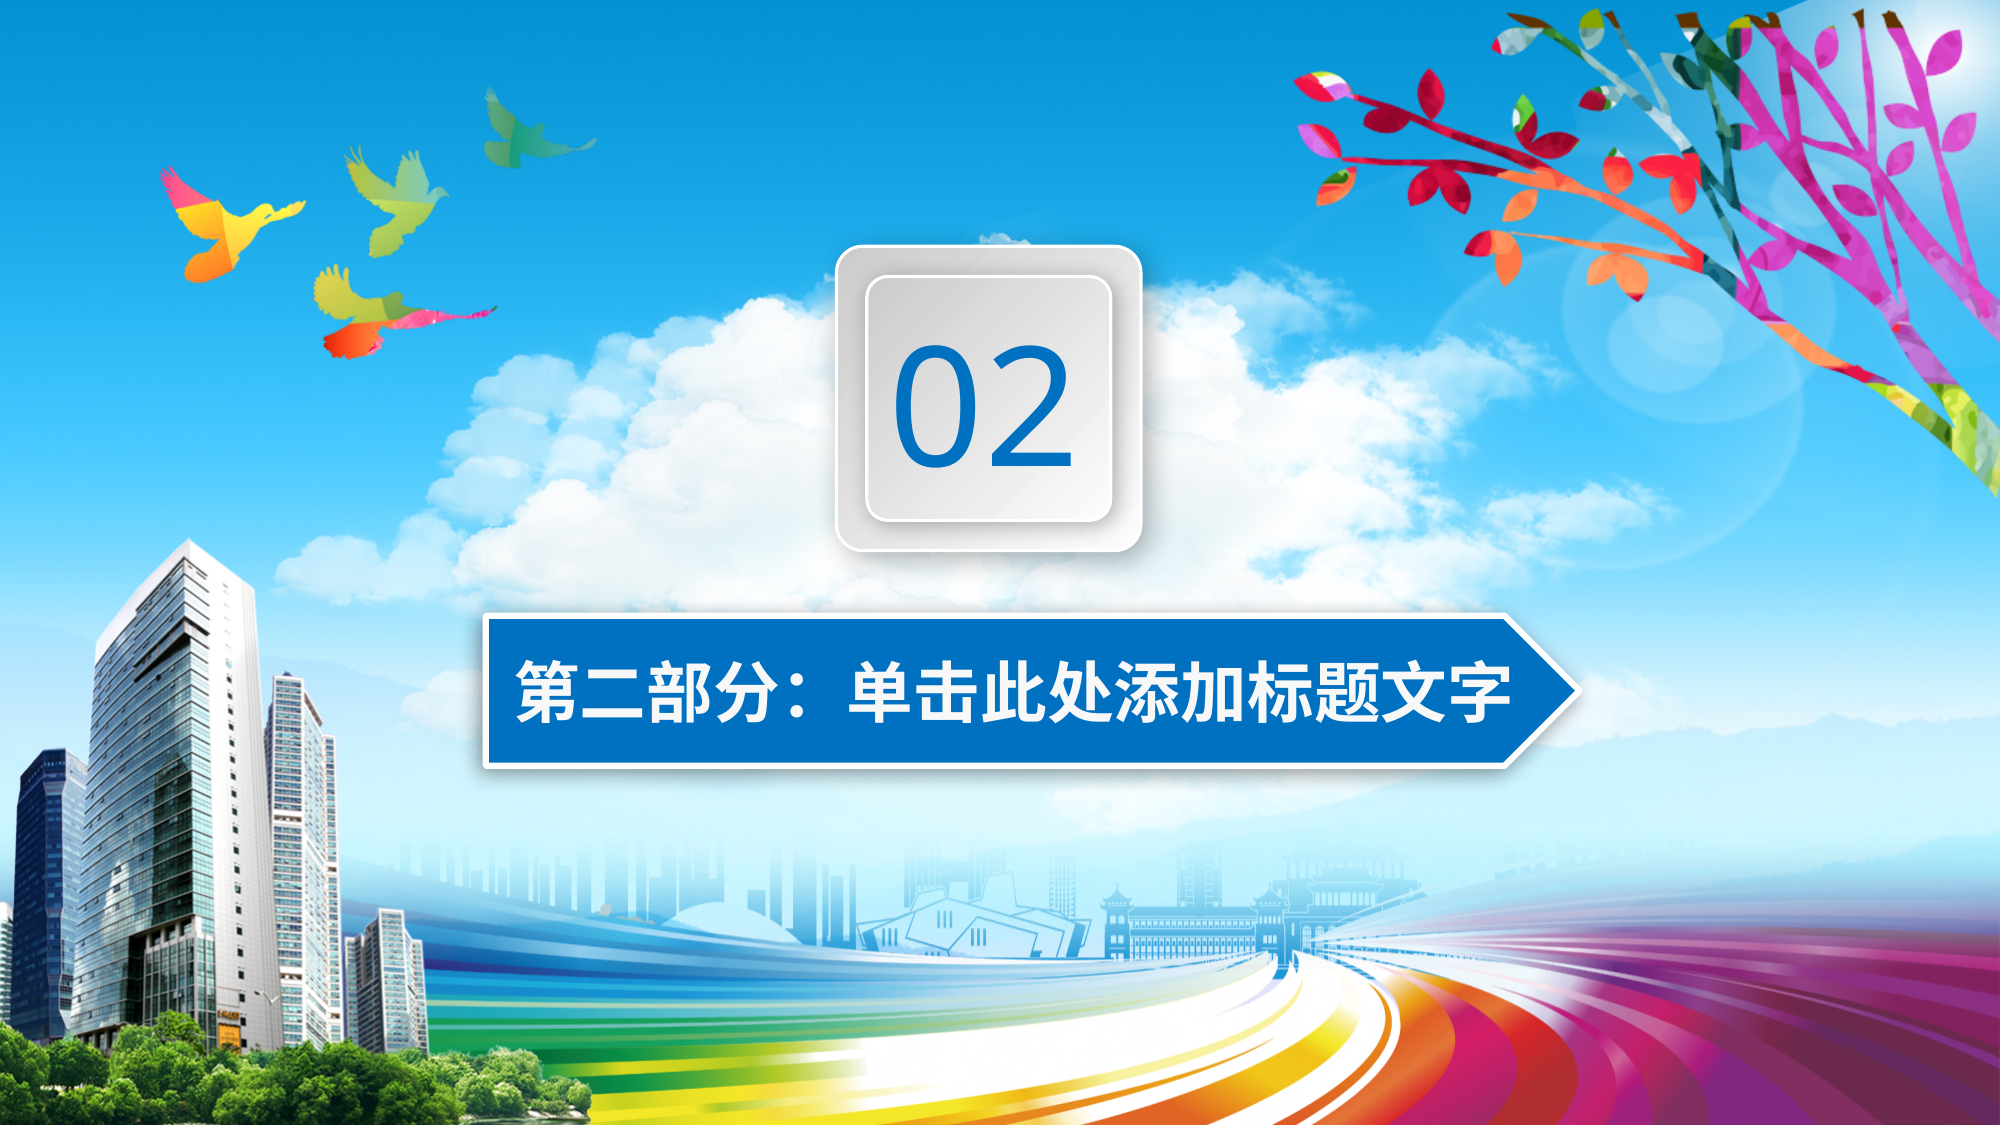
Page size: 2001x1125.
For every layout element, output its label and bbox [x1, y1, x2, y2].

text_box [836, 246, 1141, 551]
picture [0, 0, 2000, 1125]
picture [1579, 9, 1604, 50]
